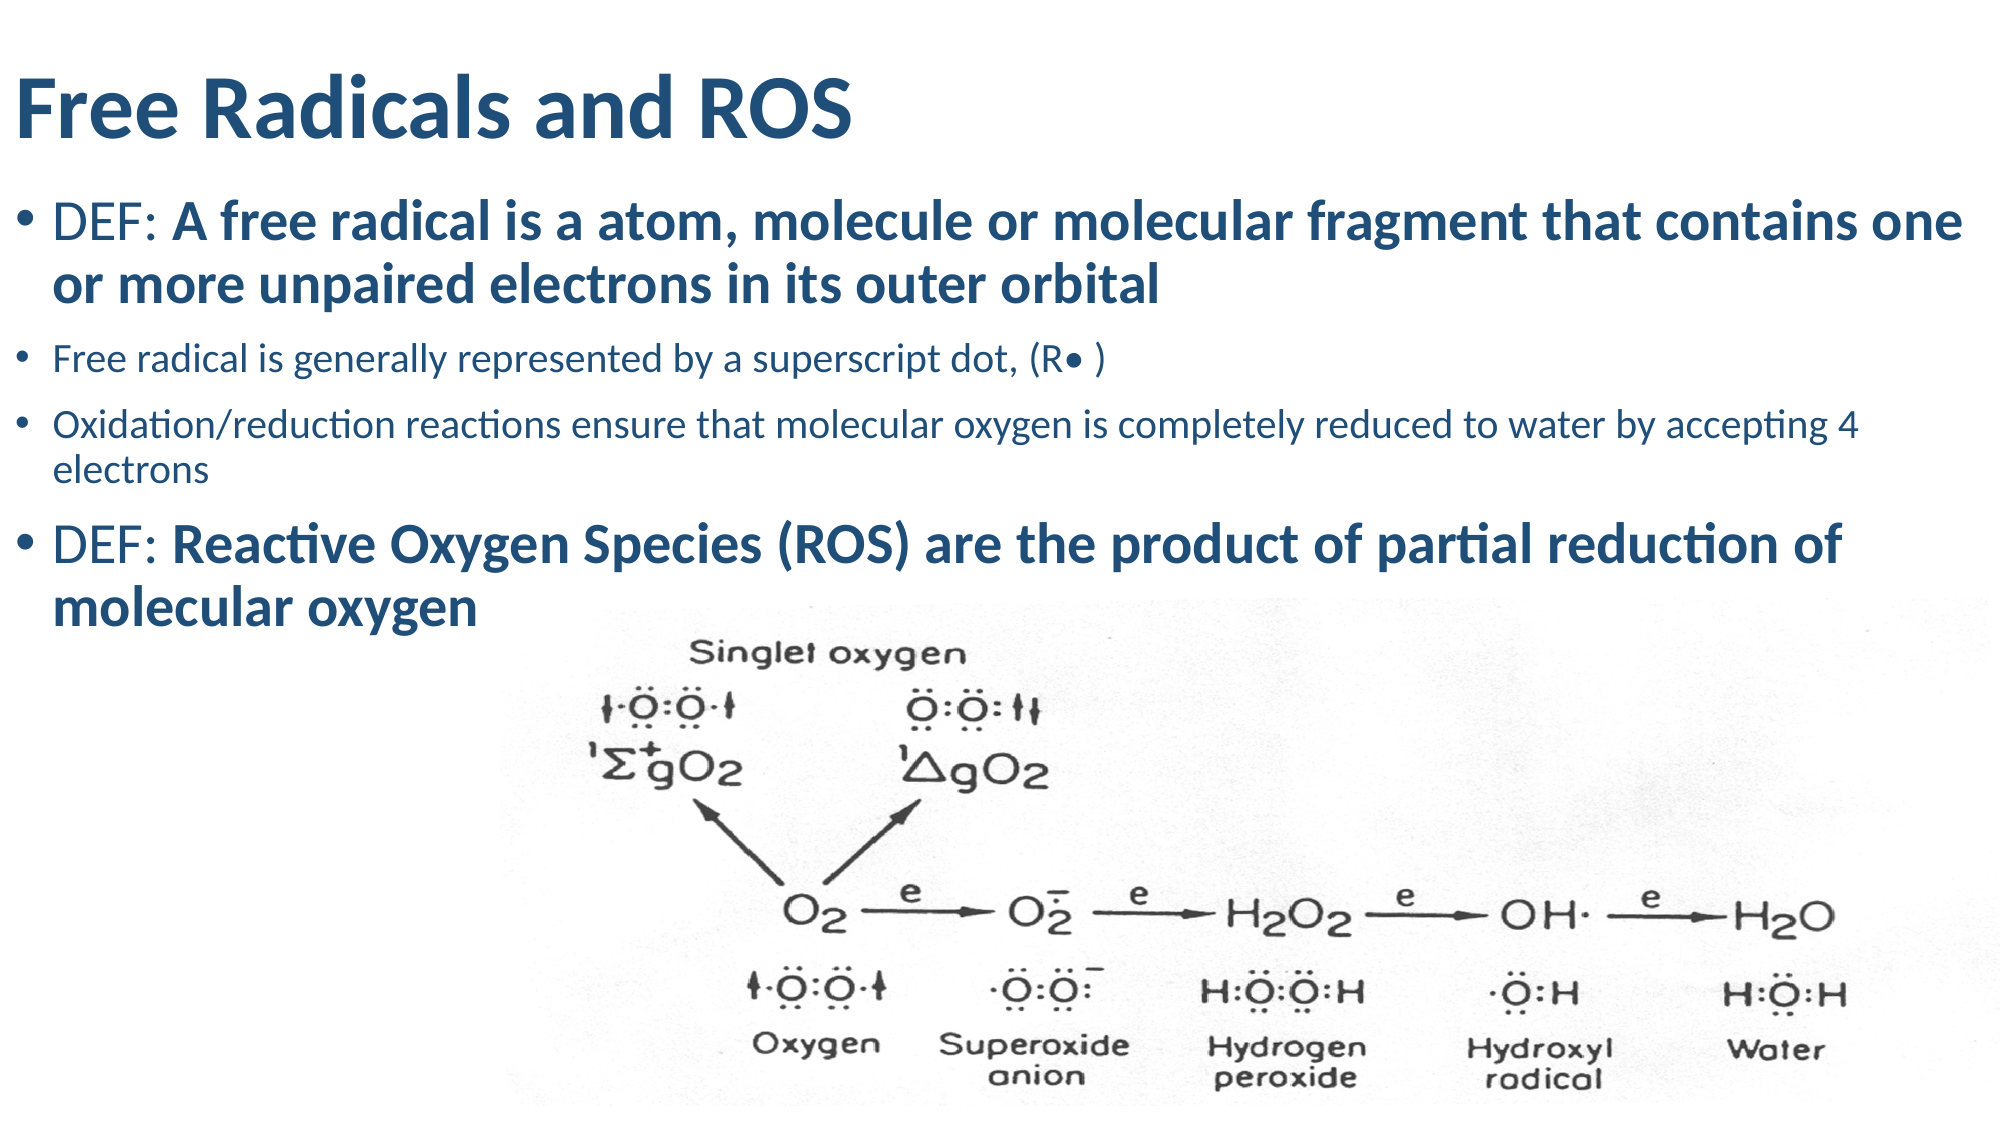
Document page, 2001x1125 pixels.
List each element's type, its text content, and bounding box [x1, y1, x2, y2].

picture [499, 598, 2000, 1106]
list DEF: A free radical is a atom, molecule or molecular fragment that contains one or more unpaired electrons in its outer orbital Free radical is generally represented by a superscript dot, (R• ) Oxidation/reduction reactions ensure that molecular oxygen is completely reduced to water by accepting 4 electrons DEF: Reactive Oxygen Species (ROS) are the product of partial reduction of molecular oxygen [0, 182, 2000, 897]
title Free Radicals and ROS [0, 0, 1725, 182]
